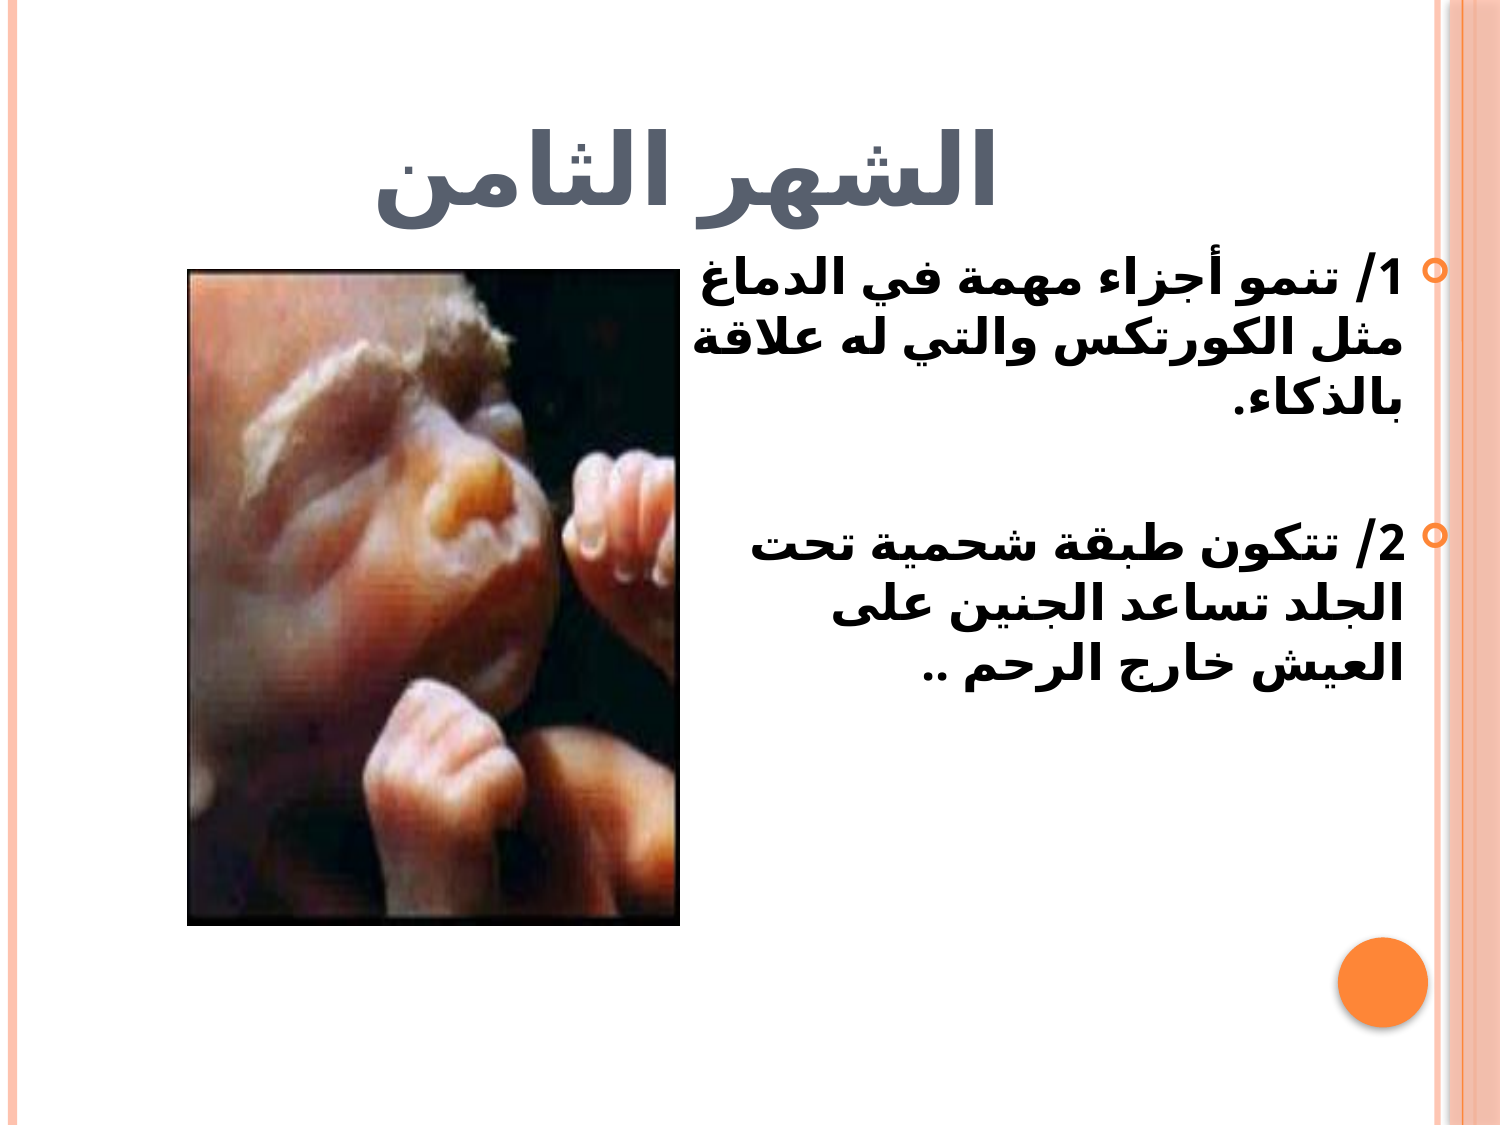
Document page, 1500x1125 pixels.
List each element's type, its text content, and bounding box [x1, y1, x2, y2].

title الشهر الثامن [75, 45, 1300, 233]
list 1/ تنمو أجزاء مهمة في الدماغ مثل الكورتكس والتي له علاقة بالذكاء. 2/ تتكون طبقة شحمية تحت الجلد تساعد الجنين على العيش خارج الرحم .. [667, 237, 1466, 1025]
picture [186, 268, 681, 927]
